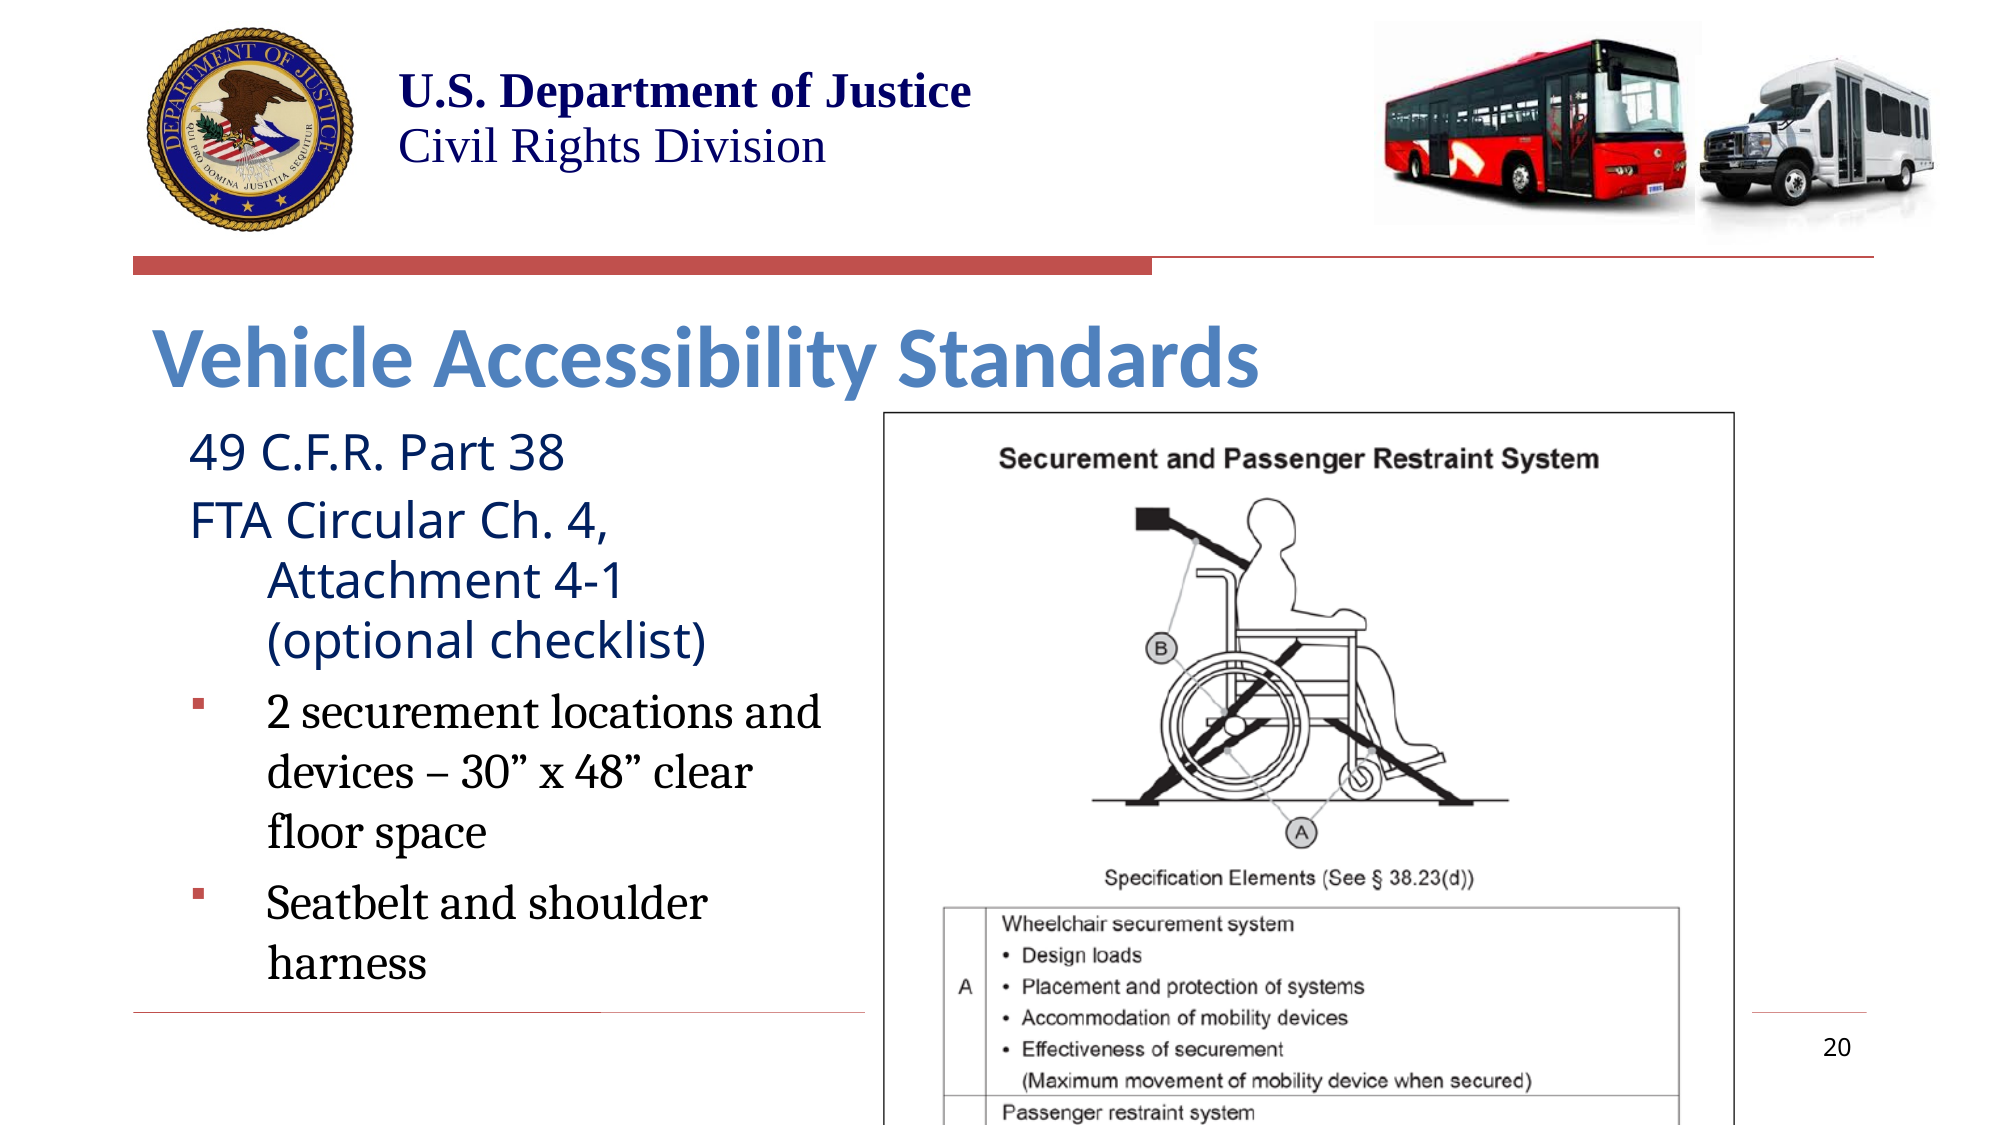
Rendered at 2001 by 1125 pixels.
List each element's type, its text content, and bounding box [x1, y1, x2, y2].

picture [137, 21, 363, 238]
picture [1374, 21, 1940, 245]
picture [864, 399, 1752, 1125]
list 49 C.F.R. Part 38 FTA Circular Ch. 4, Attachment 4-1 (optional checklist) 2 securement locations and devices – 30” x 48” clear floor space Seatbelt and shoulder harness [174, 412, 859, 1001]
slide_number 20 [1756, 1024, 1867, 1103]
title Vehicle Accessibility Standards [137, 287, 1713, 413]
